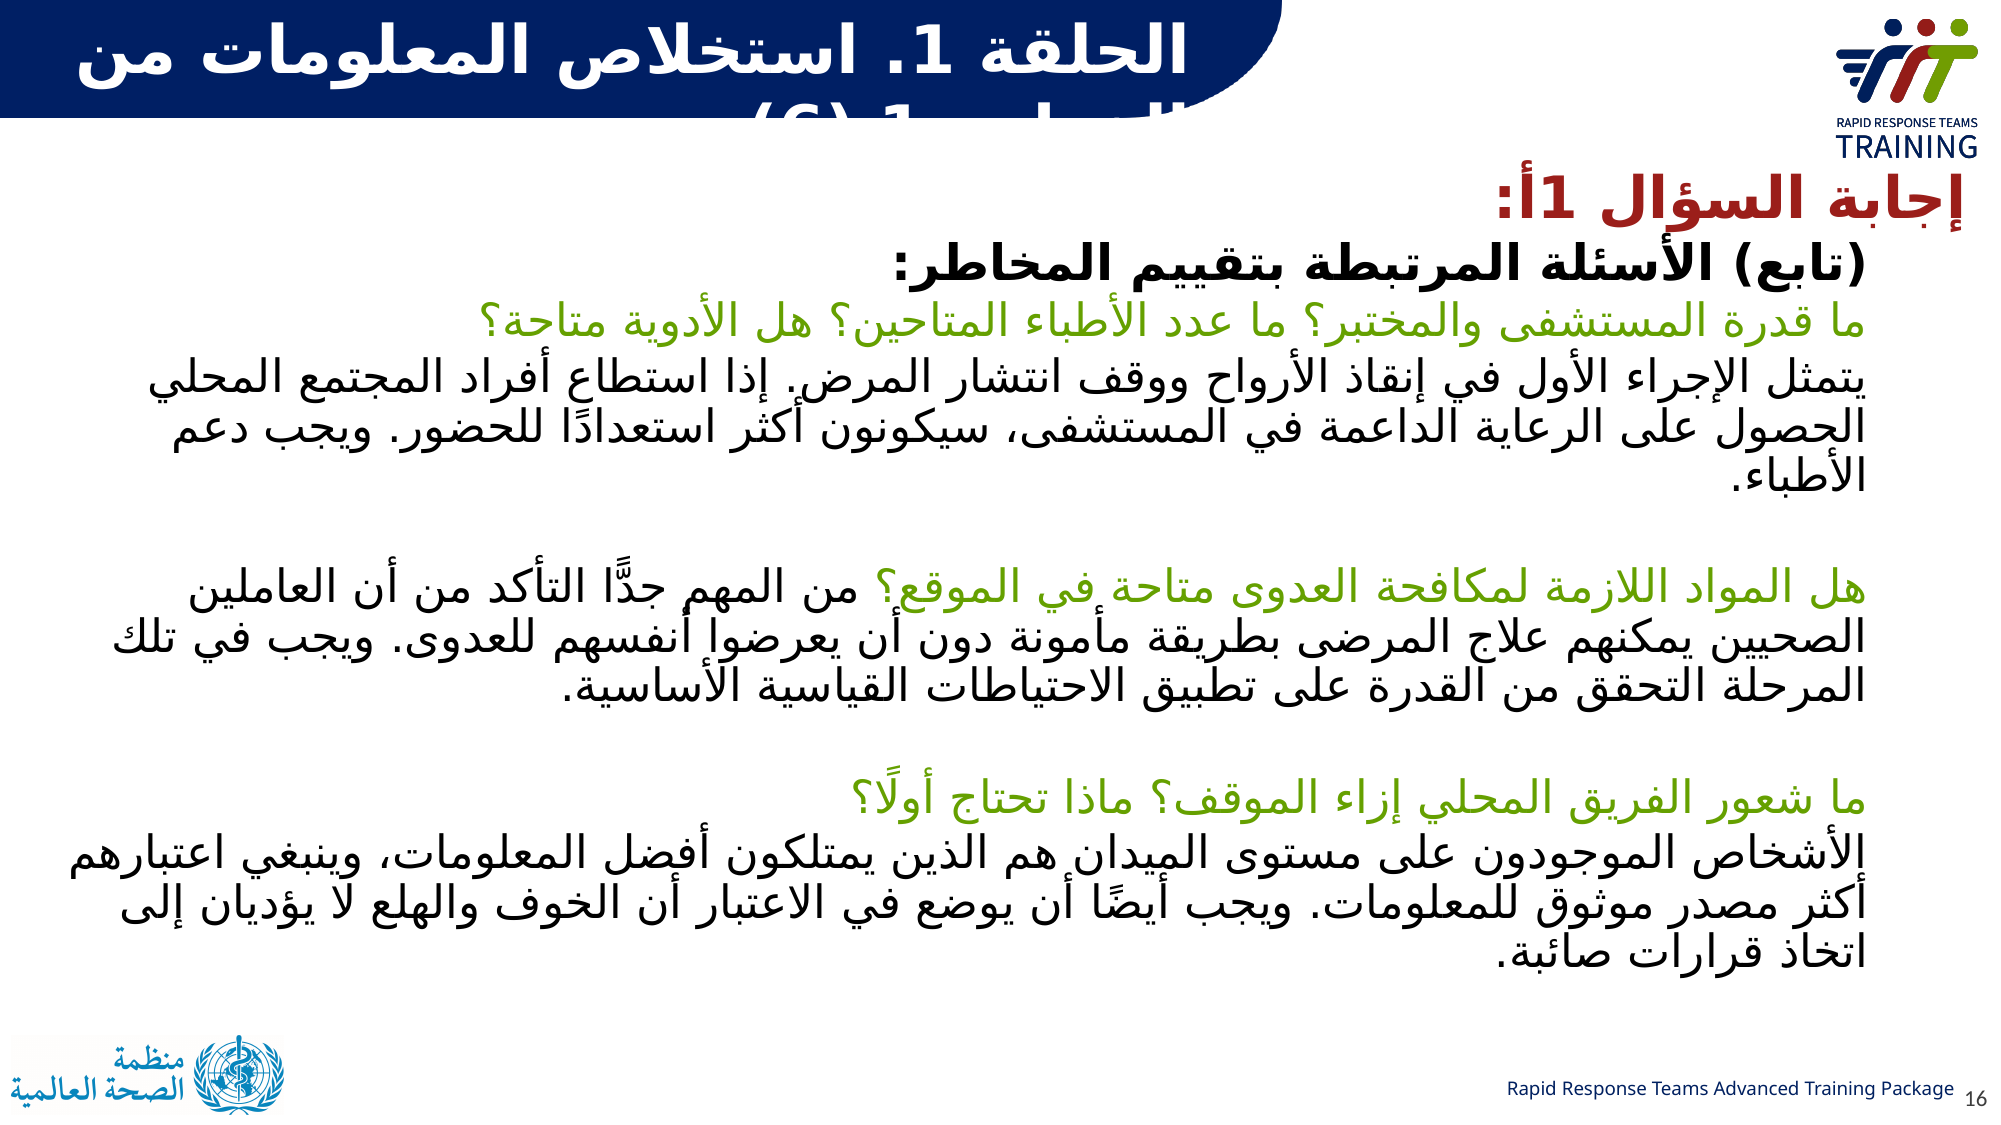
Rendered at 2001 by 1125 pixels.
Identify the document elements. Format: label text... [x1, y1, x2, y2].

picture [1835, 19, 1978, 160]
list (تابع) الأسئلة المرتبطة بتقييم المخاطر: ما قدرة المستشفى والمختبر؟ ما عدد الأطباء المتاحين؟ هل الأدوية متاحة؟ يتمثل الإجراء الأول في إنقاذ الأرواح ووقف انتشار المرض. إذا استطاع أفراد المجتمع المحلي الحصول على الرعاية الداعمة في المستشفى، سيكونون أكثر استعدادًا للحضور. ويجب دعم الأطباء. هل المواد اللازمة لمكافحة العدوى متاحة في الموقع؟ من المهم جدًّا التأكد من أن العاملين الصحيين يمكنهم علاج المرضى بطريقة مأمونة دون أن يعرضوا أنفسهم للعدوى. ويجب في تلك المرحلة التحقق من القدرة على تطبيق الاحتياطات القياسية الأساسية. ما شعور الفريق المحلي إزاء الموقف؟ ماذا تحتاج أولًا؟ الأشخاص الموجودون على مستوى الميدان هم الذين يمتلكون أفضل المعلومات، وينبغي اعتبارهم أكثر مصدر موثوق للمعلومات. ويجب أيضًا أن يوضع في الاعتبار أن الخوف والهلع لا يؤديان إلى اتخاذ قرارات صائبة. [56, 229, 1877, 994]
text_box الحلقة 1. استخلاص المعلومات من الخطوة 1 (6) [0, 0, 1198, 175]
picture [11, 1035, 284, 1115]
text_box إجابة السؤال 1أ: [1459, 160, 1985, 239]
picture [1198, 0, 1282, 118]
picture [241, 1050, 247, 1059]
